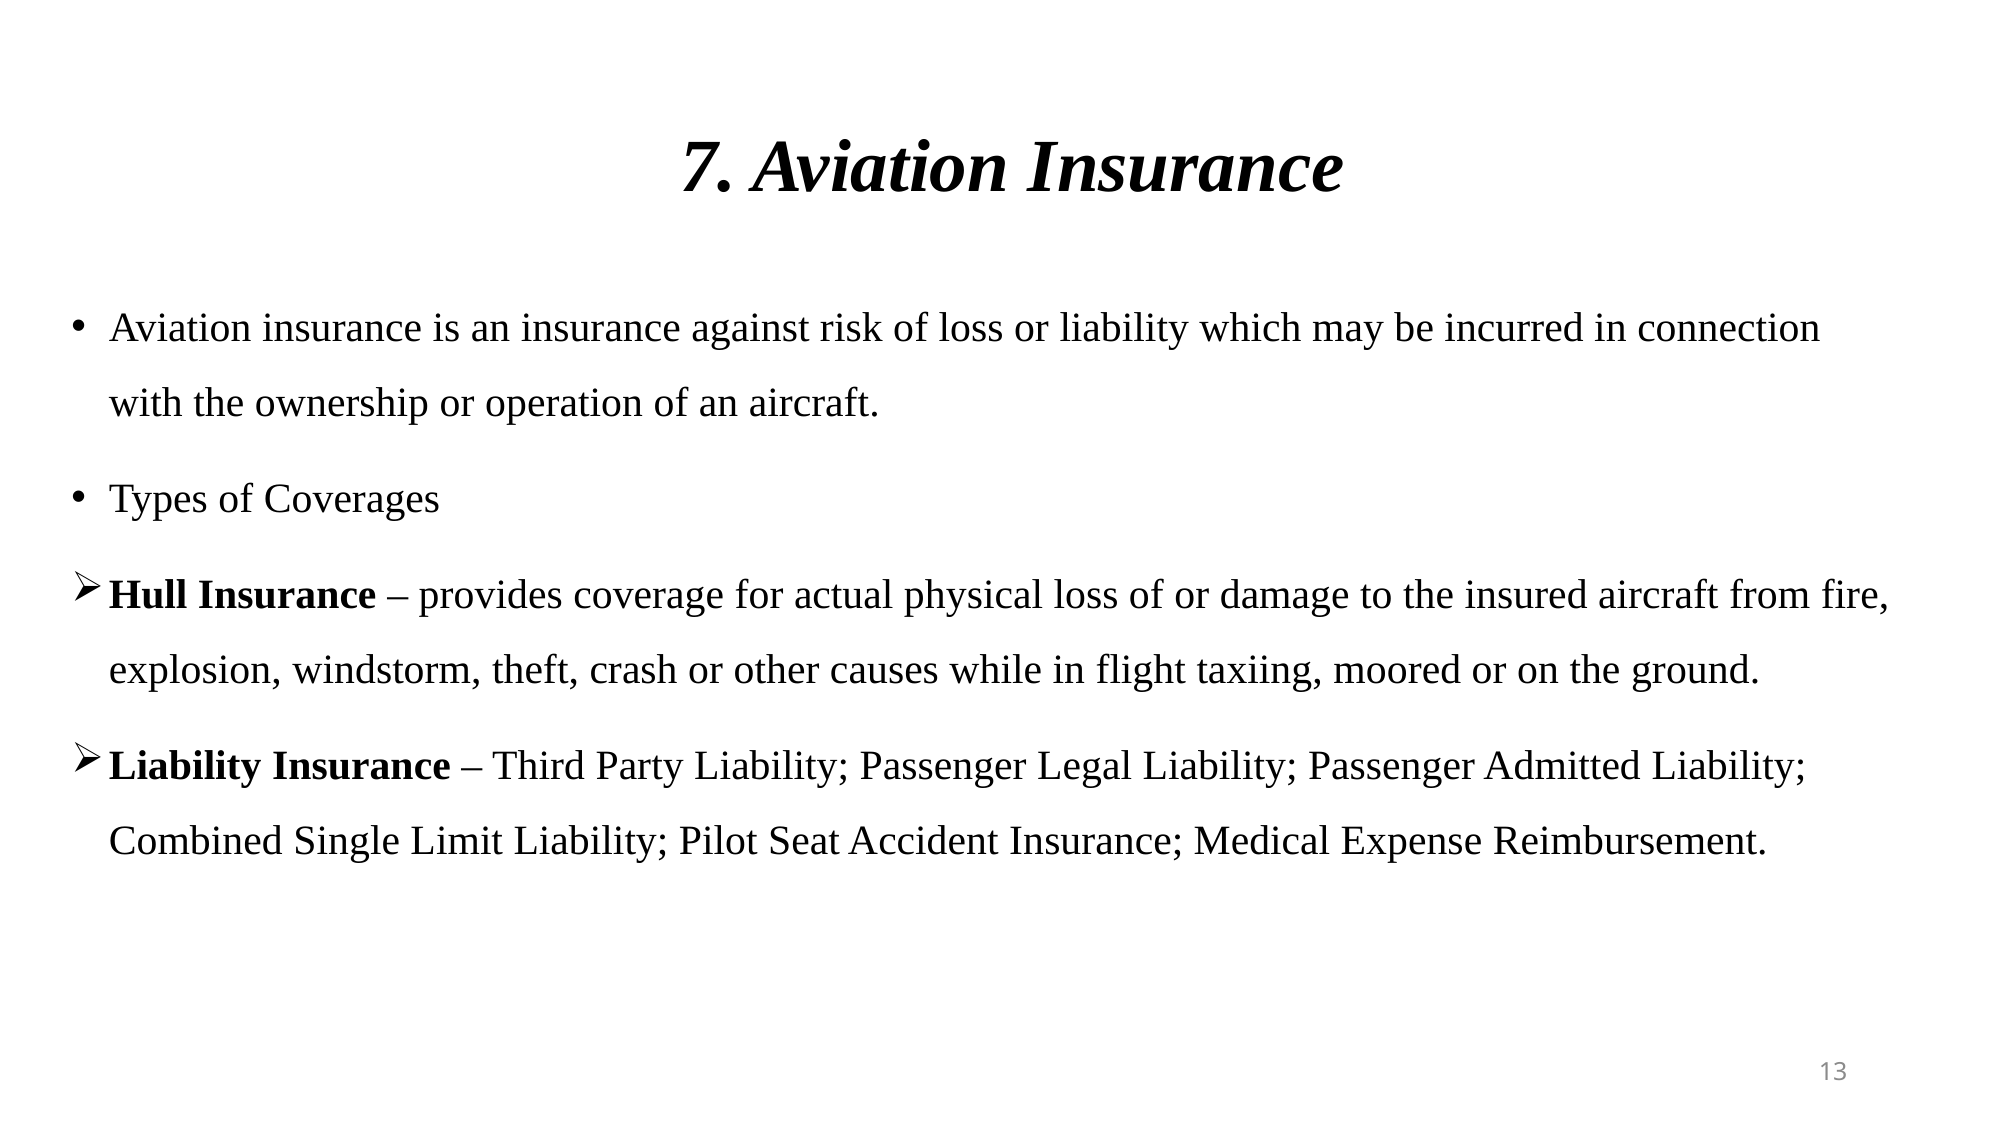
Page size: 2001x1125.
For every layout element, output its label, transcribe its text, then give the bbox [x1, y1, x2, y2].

list Aviation insurance is an insurance against risk of loss or liability which may be incurred in connection with the ownership or operation of an aircraft. Types of Coverages Hull Insurance – provides coverage for actual physical loss of or damage to the insured aircraft from fire, explosion, windstorm, theft, crash or other causes while in flight taxiing, moored or on the ground. Liability Insurance – Third Party Liability; Passenger Legal Liability; Passenger Admitted Liability; Combined Single Limit Liability; Pilot Seat Accident Insurance; Medical Expense Reimbursement. [56, 267, 1913, 948]
slide_number 13 [1412, 1042, 1863, 1103]
title 7. Aviation Insurance [112, 108, 1913, 227]
